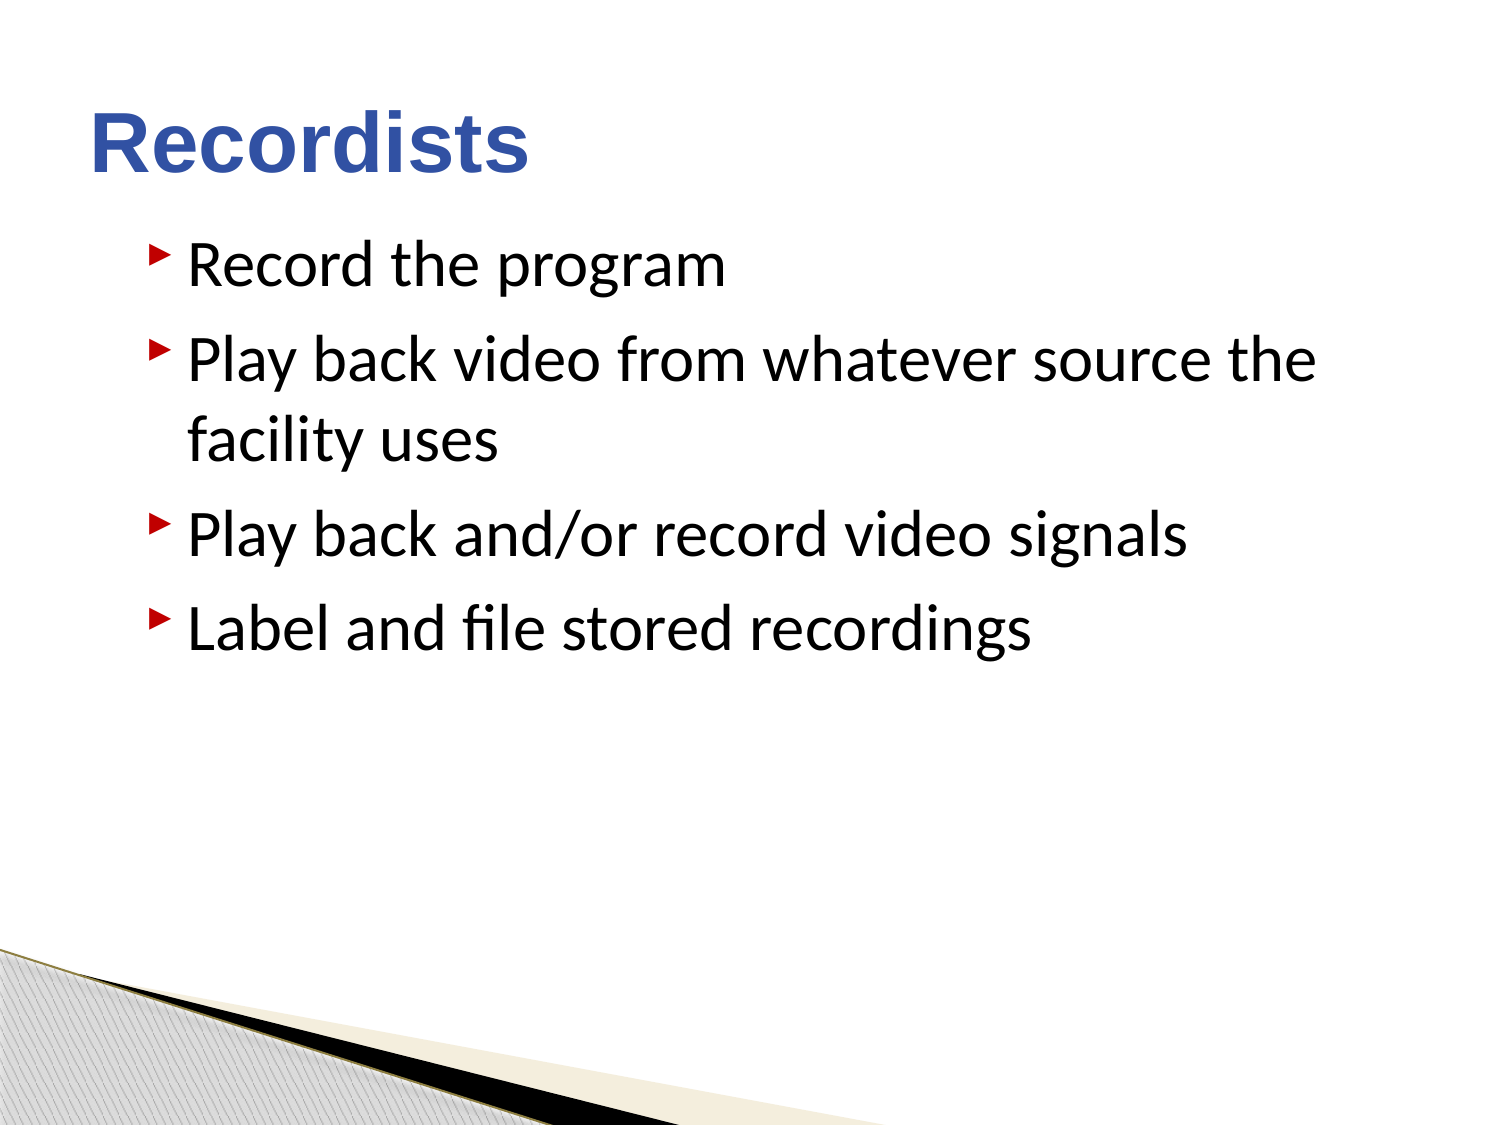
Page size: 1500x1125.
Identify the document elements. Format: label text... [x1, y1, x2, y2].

list Record the program Play back video from whatever source the facility uses Play back and/or record video signals Label and file stored recordings [112, 212, 1426, 1076]
title Recordists [75, 45, 1425, 233]
